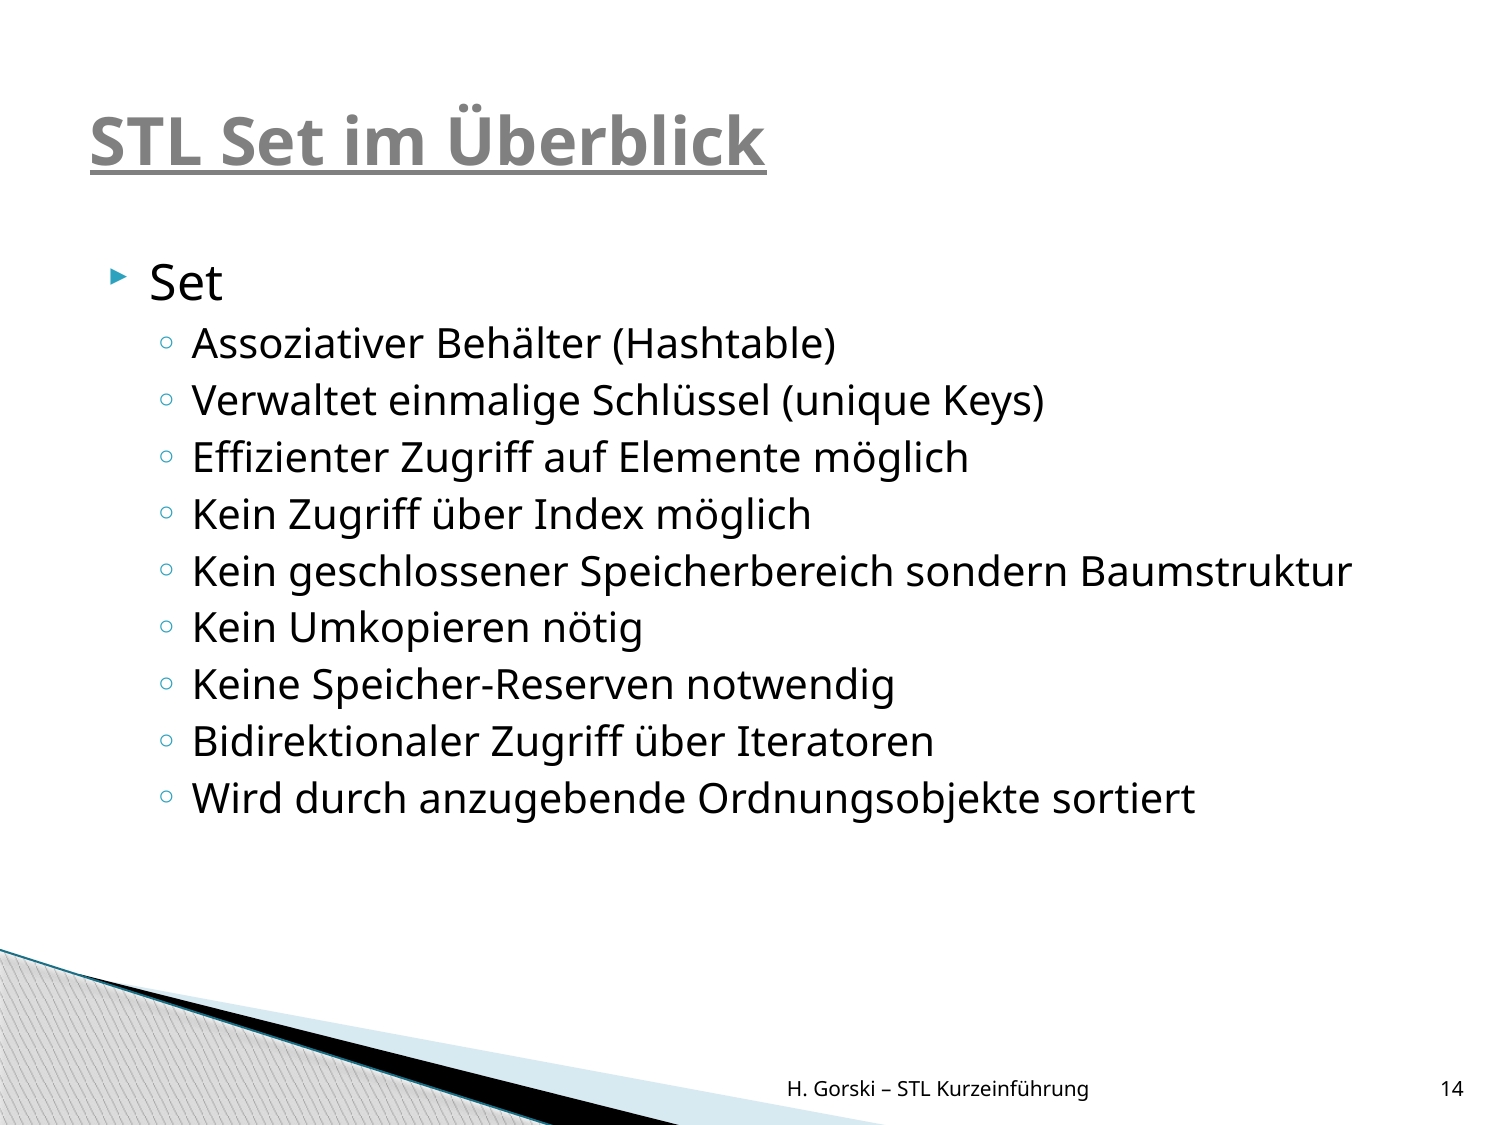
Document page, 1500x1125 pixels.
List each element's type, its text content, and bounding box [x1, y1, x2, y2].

list Set Assoziativer Behälter (Hashtable) Verwaltet einmalige Schlüssel (unique Keys) Effizienter Zugriff auf Elemente möglich Kein Zugriff über Index möglich Kein geschlossener Speicherbereich sondern Baumstruktur Kein Umkopieren nötig Keine Speicher-Reserven notwendig Bidirektionaler Zugriff über Iteratoren Wird durch anzugebende Ordnungsobjekte sortiert [75, 243, 1425, 986]
title STL Set im Überblick [75, 45, 1425, 233]
slide_number 14 [1418, 1051, 1479, 1112]
footer H. Gorski – STL Kurzeinführung [718, 1051, 1105, 1112]
